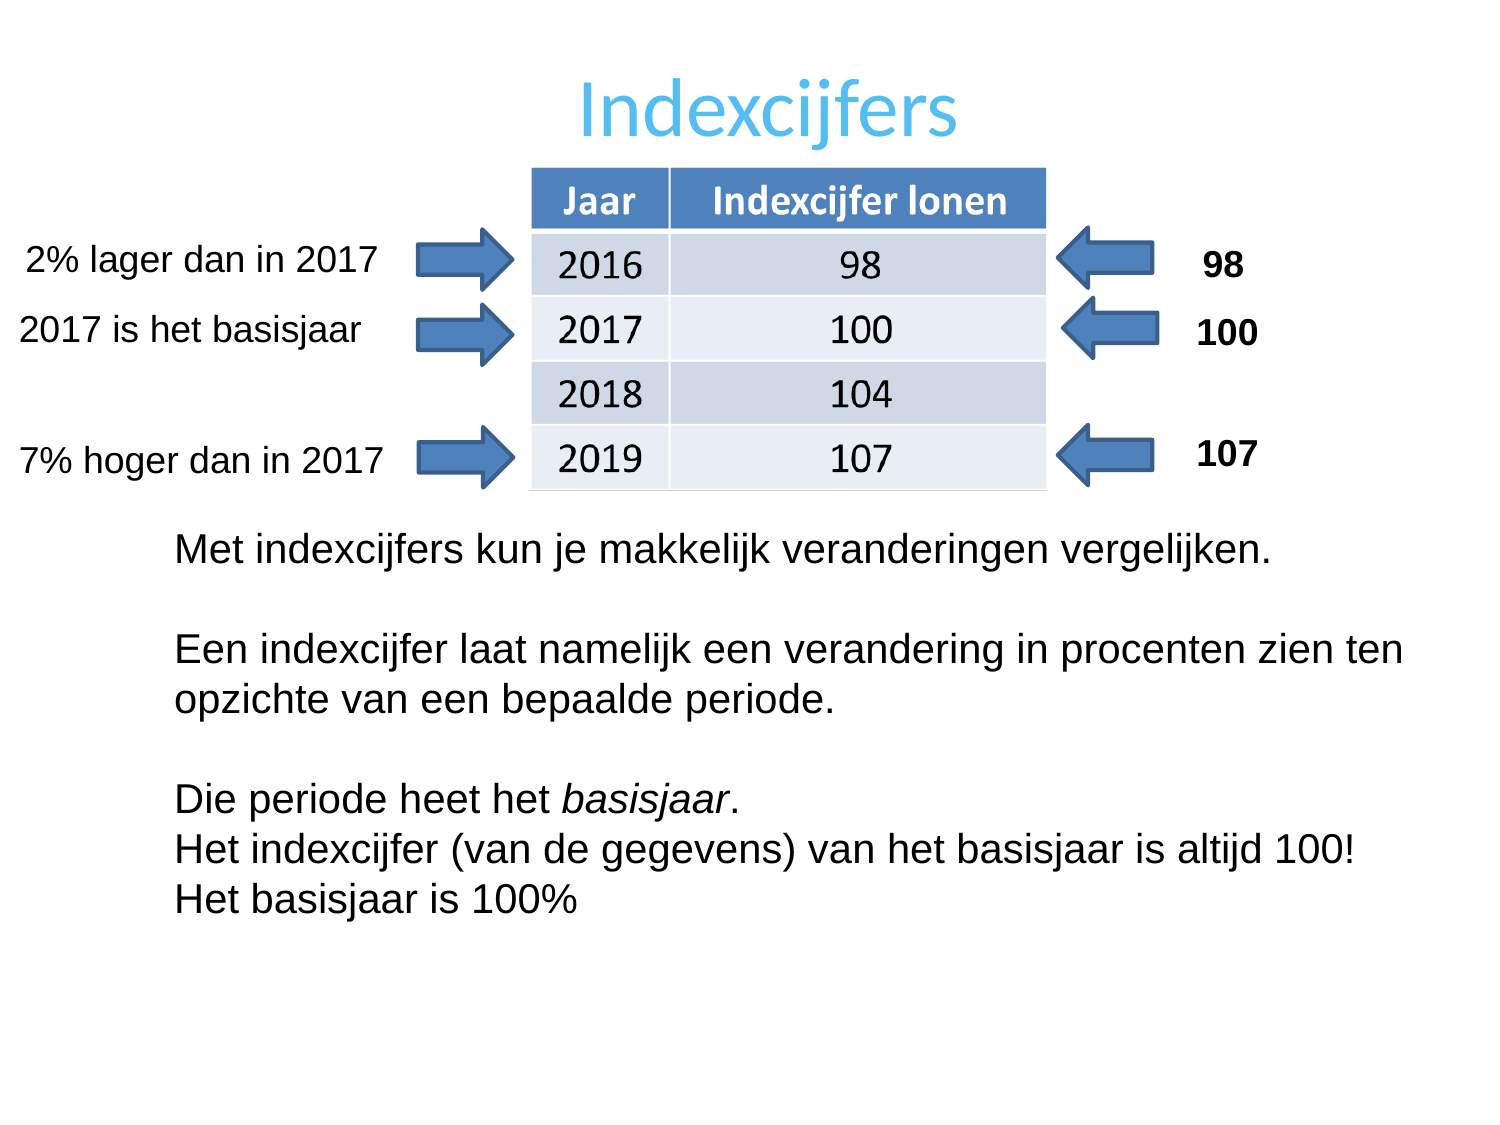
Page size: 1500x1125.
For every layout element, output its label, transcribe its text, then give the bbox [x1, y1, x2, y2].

text_box Met indexcijfers kun je makkelijk veranderingen vergelijken. Een indexcijfer laat namelijk een verandering in procenten zien ten opzichte van een bepaalde periode. Die periode heet het basisjaar. Het indexcijfer (van de gegevens) van het basisjaar is altijd 100! Het basisjaar is 100% [159, 514, 1468, 980]
text_box [1055, 225, 1155, 290]
text_box [415, 302, 515, 368]
text_box 2% lager dan in 2017 [10, 227, 401, 288]
text_box 7% hoger dan in 2017 [3, 428, 420, 489]
text_box [416, 425, 516, 490]
text_box 2017 is het basisjaar [4, 297, 394, 358]
text_box [415, 227, 515, 292]
text_box 107 [1181, 421, 1312, 481]
text_box 98 [1187, 232, 1318, 292]
text_box [1060, 295, 1160, 361]
picture [528, 160, 1047, 509]
text_box 100 [1181, 300, 1312, 361]
text_box [1055, 422, 1155, 488]
title Indexcijfers [75, 45, 1425, 161]
